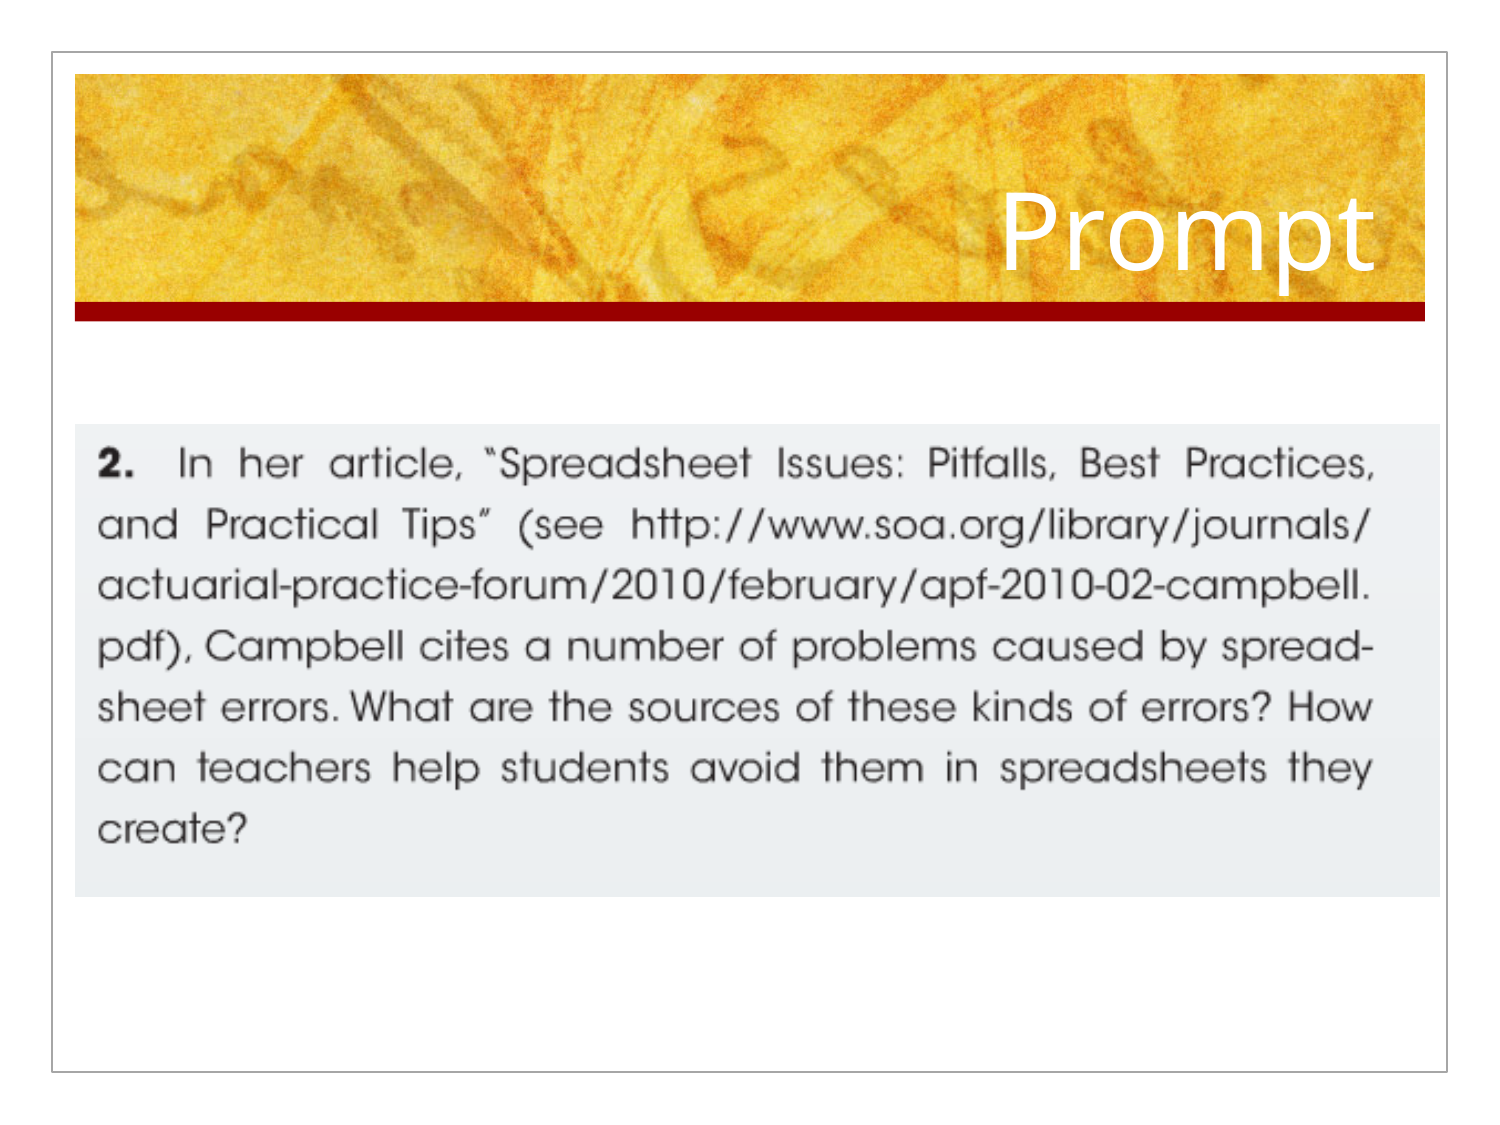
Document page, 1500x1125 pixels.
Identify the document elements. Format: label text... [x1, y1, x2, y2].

title Prompt [108, 74, 1392, 292]
picture [75, 74, 1425, 301]
picture [74, 424, 1441, 898]
